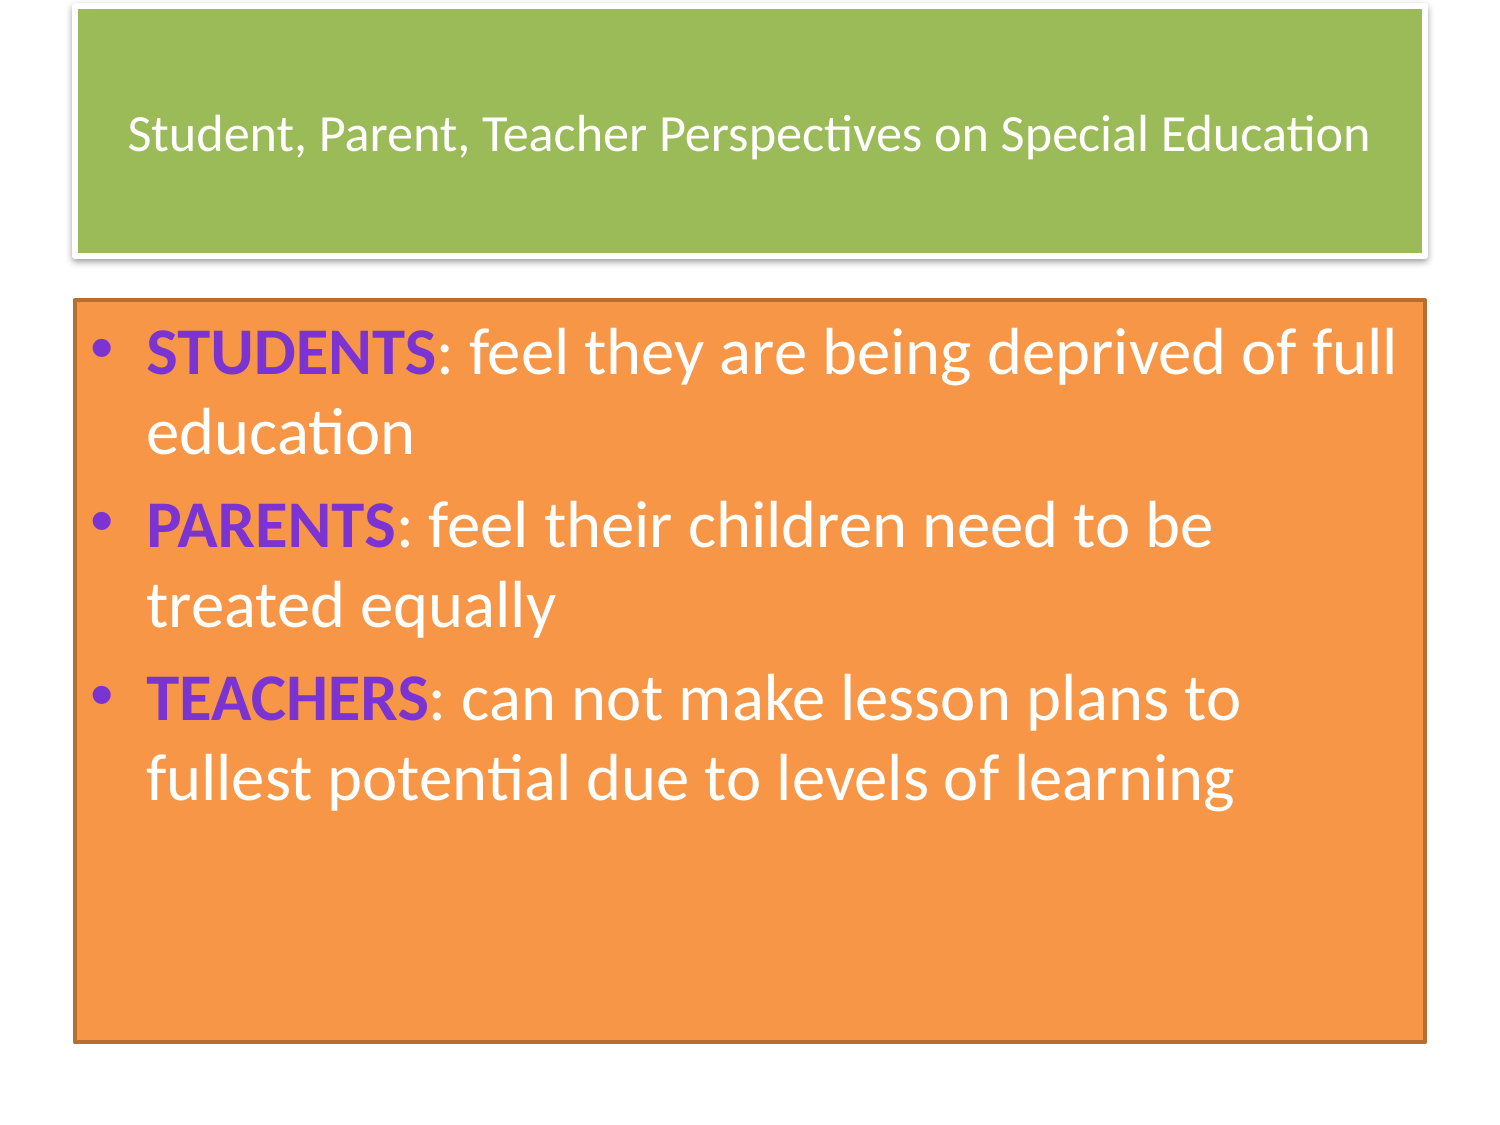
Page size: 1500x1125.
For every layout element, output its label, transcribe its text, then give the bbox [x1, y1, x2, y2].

title Student, Parent, Teacher Perspectives on Special Education [72, 3, 1428, 259]
list Students: feel they are being deprived of full education Parents: feel their children need to be treated equally Teachers: can not make lesson plans to fullest potential due to levels of learning [73, 298, 1427, 1044]
